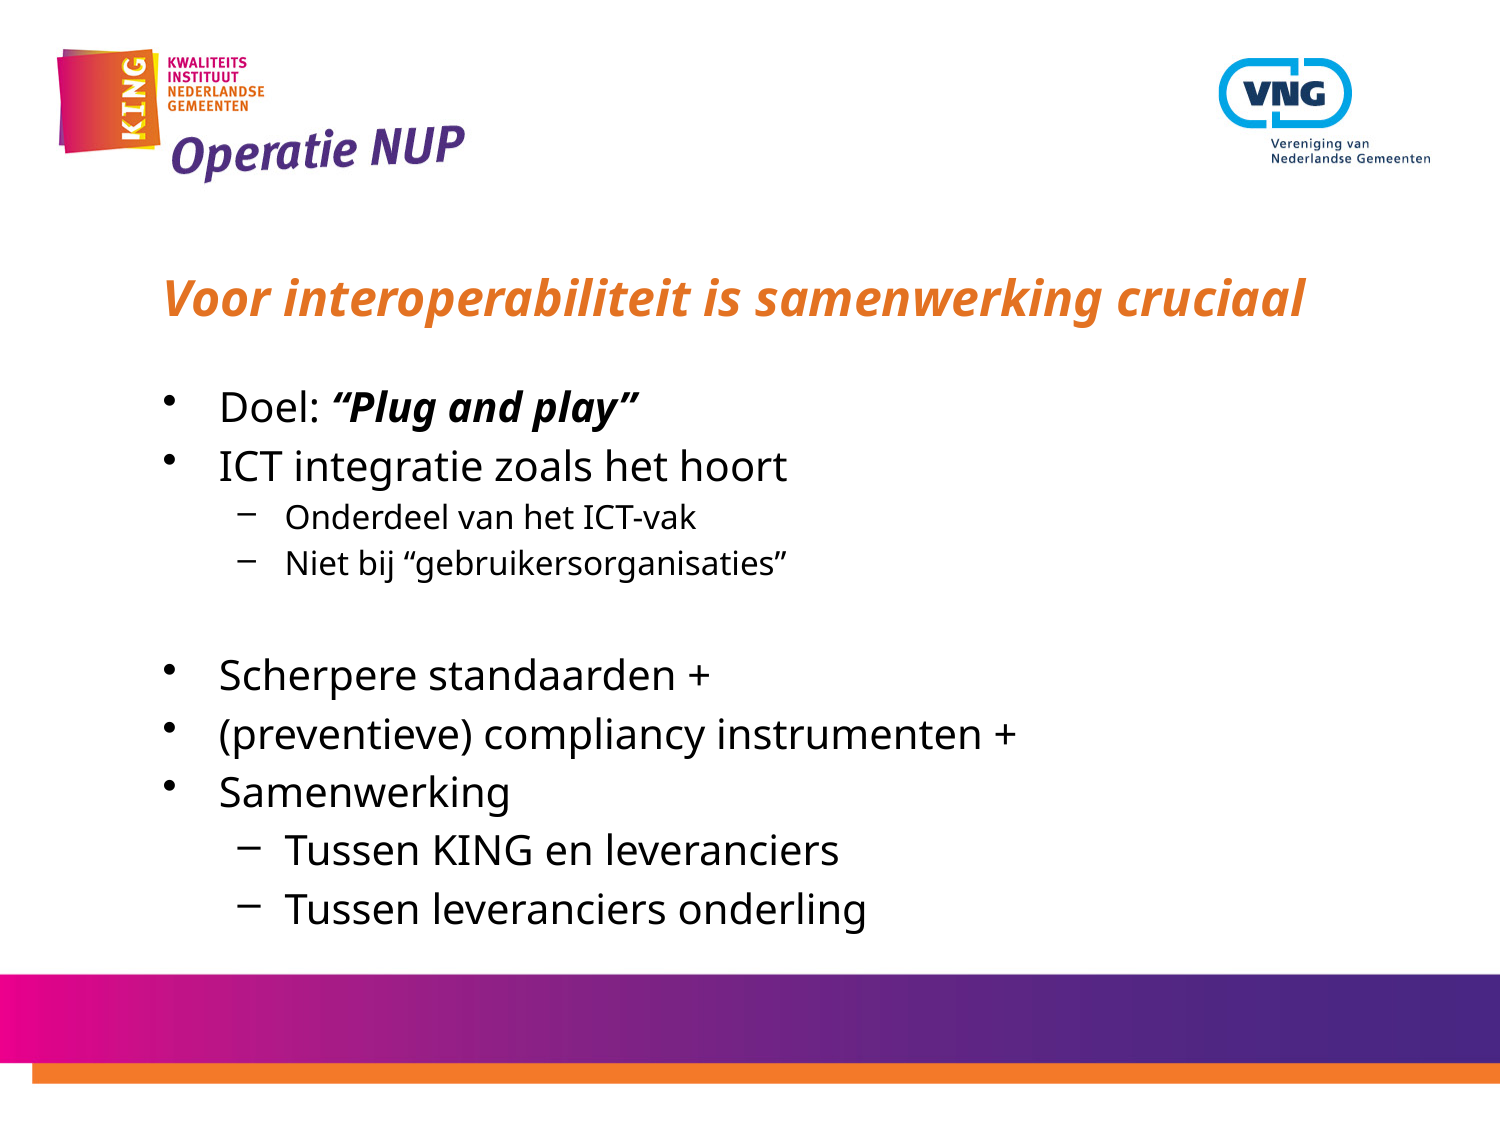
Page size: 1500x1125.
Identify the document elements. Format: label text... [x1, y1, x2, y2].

title Voor interoperabiliteit is samenwerking cruciaal [147, 231, 1402, 362]
picture [0, 0, 1500, 1125]
list Doel: “Plug and play” ICT integratie zoals het hoort Onderdeel van het ICT-vak Niet bij “gebruikersorganisaties” Scherpere standaarden + (preventieve) compliancy instrumenten + Samenwerking Tussen KING en leveranciers Tussen leveranciers onderling [147, 373, 1428, 953]
